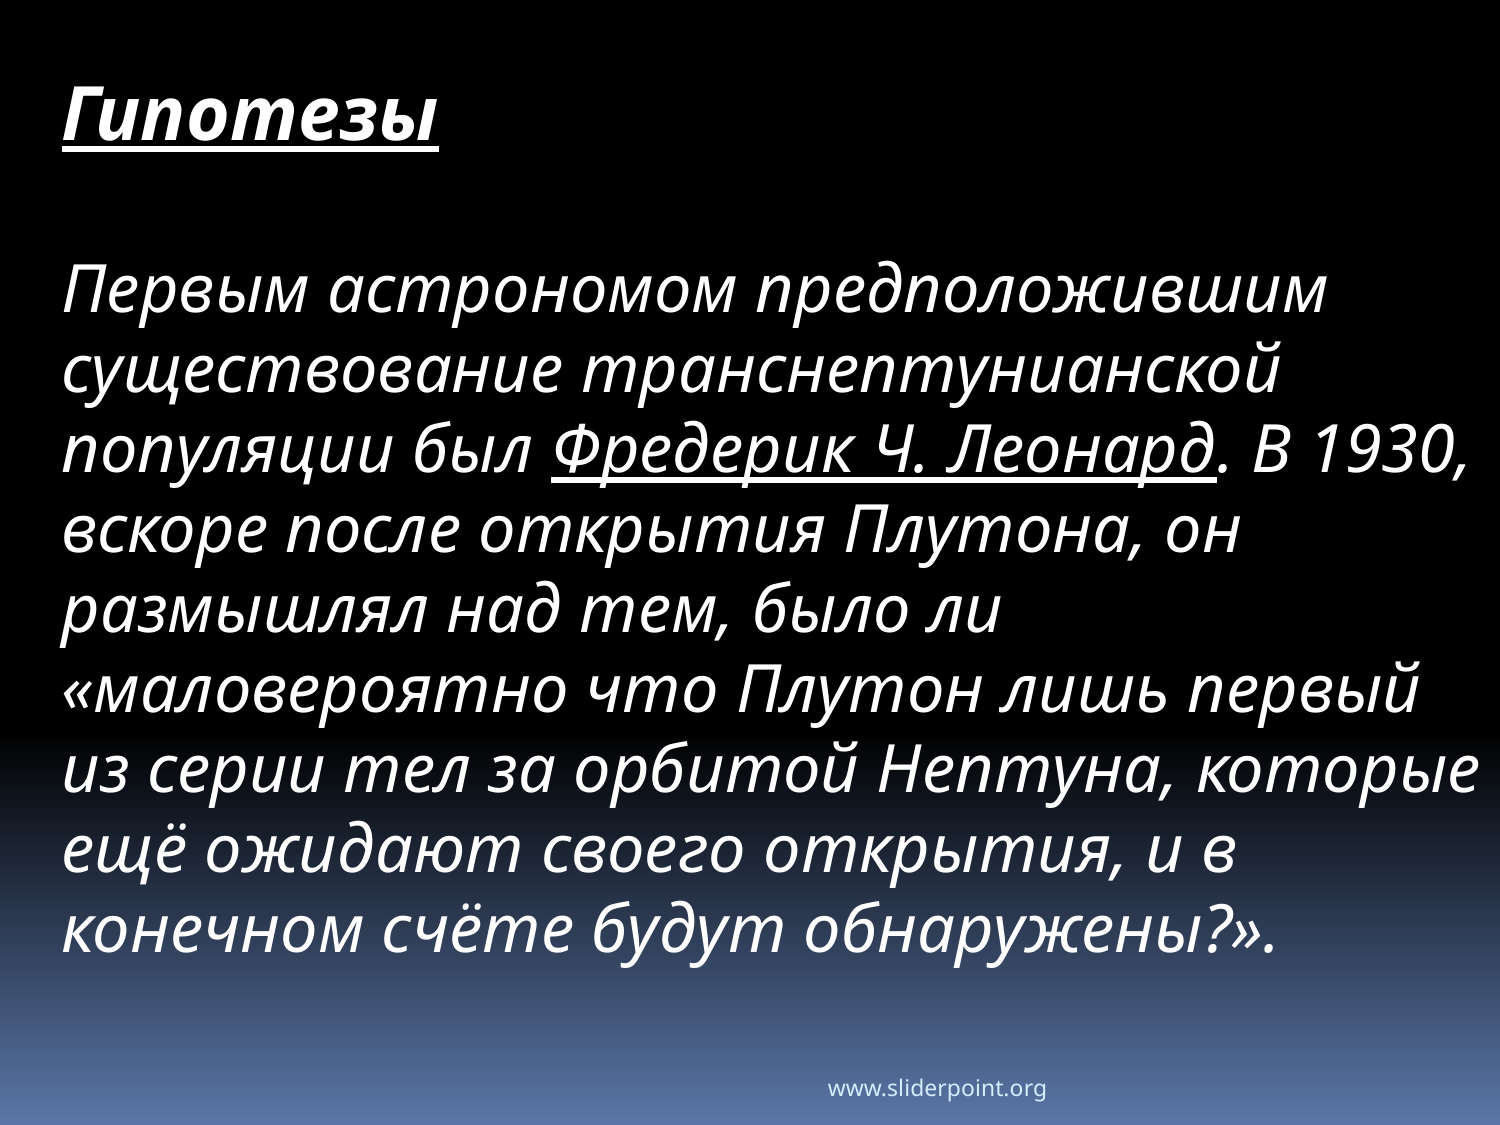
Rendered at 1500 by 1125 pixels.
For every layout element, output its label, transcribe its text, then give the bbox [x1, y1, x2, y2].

text_box Гипотезы Первым астрономом предположившим существование транснептунианской популяции был Фредерик Ч. Леонард. В 1930, вскоре после открытия Плутона, он размышлял над тем, было ли «маловероятно что Плутон лишь первый из серии тел за орбитой Нептуна, которые ещё ожидают своего открытия, и в конечном счёте будут обнаружены?». [46, 58, 1500, 973]
footer www.sliderpoint.org [150, 1052, 1063, 1113]
